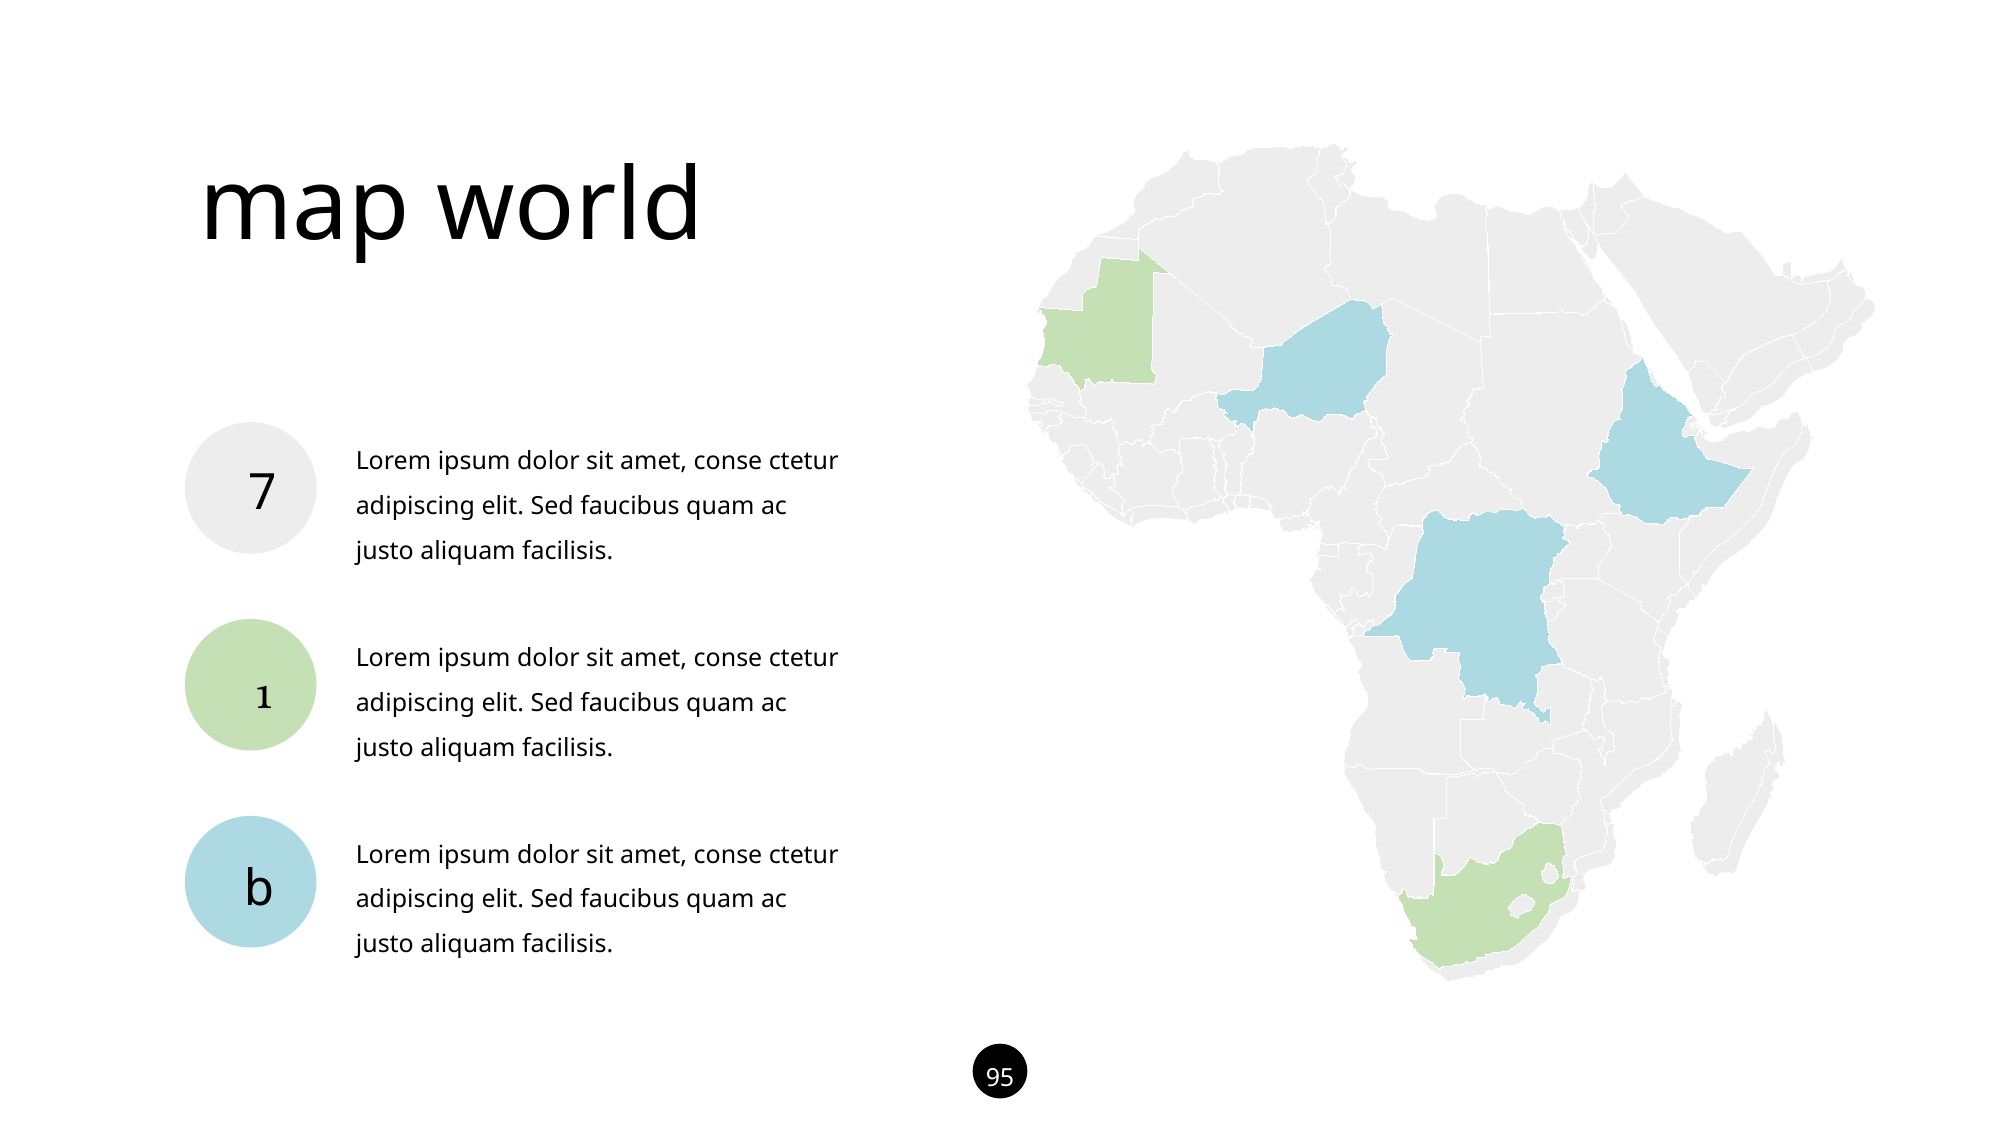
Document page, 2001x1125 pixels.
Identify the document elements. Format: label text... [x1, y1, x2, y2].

text_box Lorem ipsum dolor sit amet, conse ctetur adipiscing elit. Sed faucibus quam ac justo aliquam facilisis. [341, 422, 862, 572]
text_box [183, 814, 318, 949]
text_box b [206, 848, 290, 923]
text_box 7 [209, 451, 292, 527]
text_box 95 [962, 1039, 1038, 1099]
text_box  [204, 651, 287, 726]
text_box Lorem ipsum dolor sit amet, conse ctetur adipiscing elit. Sed faucibus quam ac justo aliquam facilisis. [341, 618, 862, 769]
text_box [183, 617, 318, 752]
text_box map world [184, 132, 814, 268]
text_box [183, 421, 318, 555]
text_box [1026, 143, 1876, 982]
text_box Lorem ipsum dolor sit amet, conse ctetur adipiscing elit. Sed faucibus quam ac justo aliquam facilisis. [341, 815, 862, 966]
